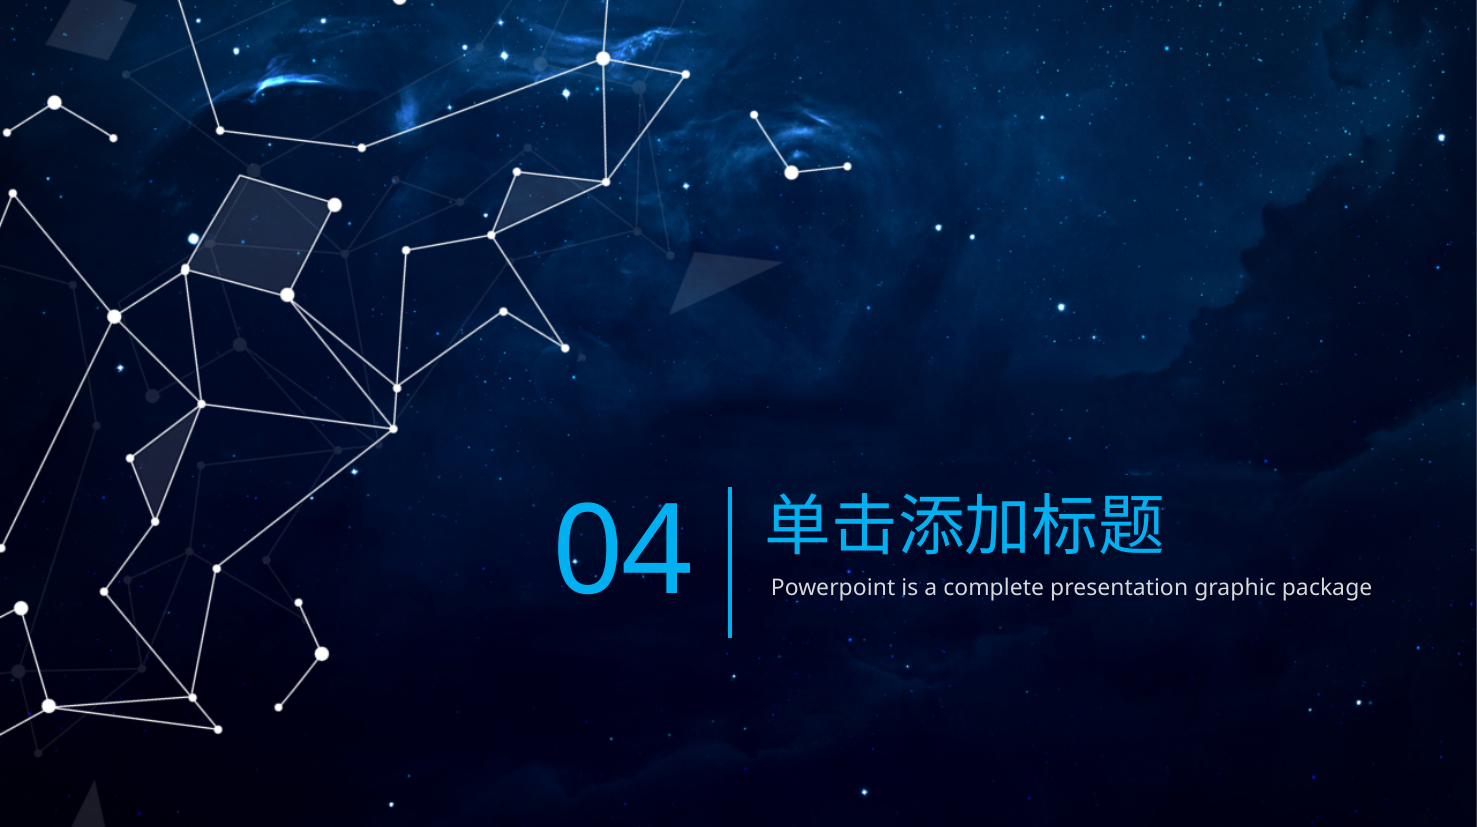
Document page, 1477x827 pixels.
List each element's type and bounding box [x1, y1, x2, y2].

picture [0, 0, 1477, 827]
text_box [749, 484, 1405, 607]
